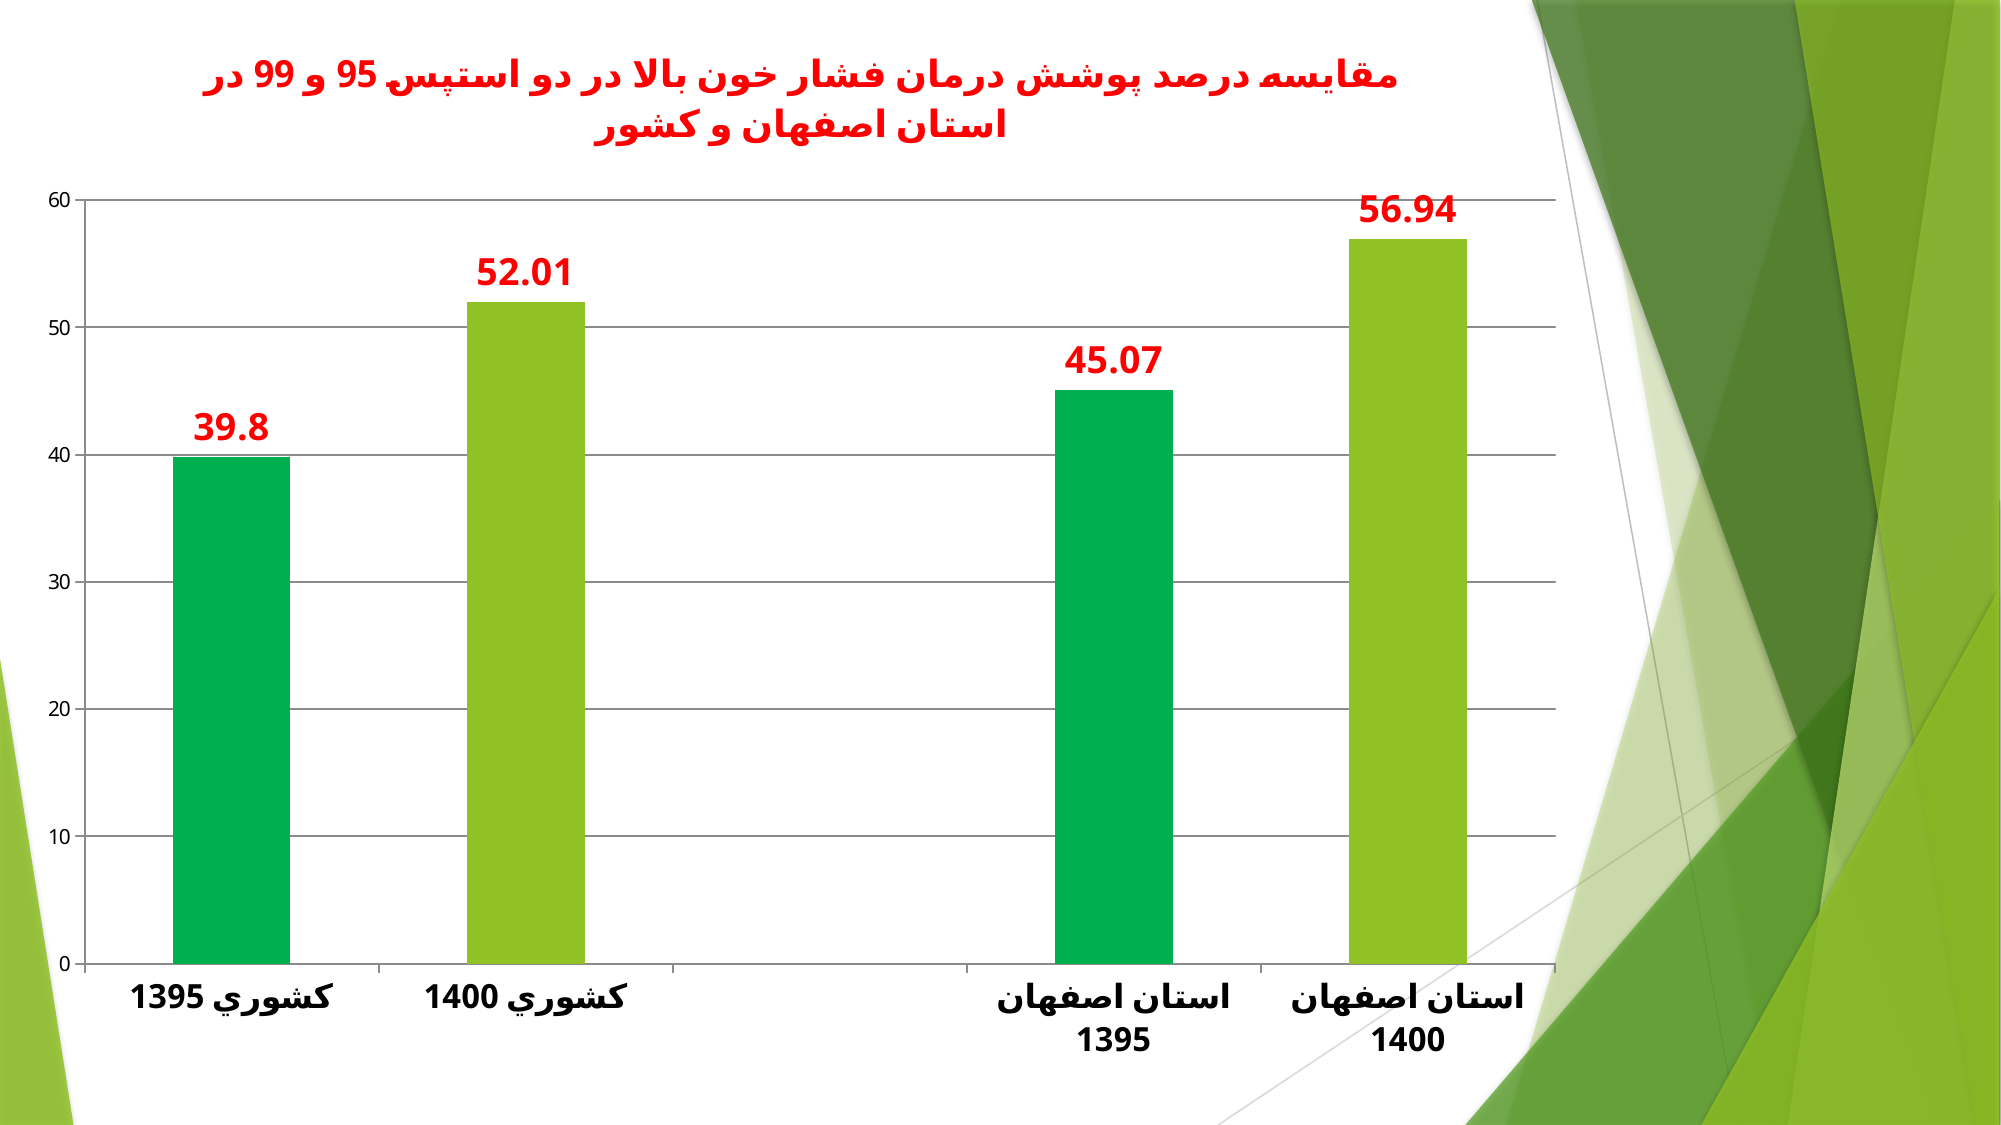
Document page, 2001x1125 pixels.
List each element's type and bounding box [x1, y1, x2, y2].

chart [16, 11, 1587, 1088]
